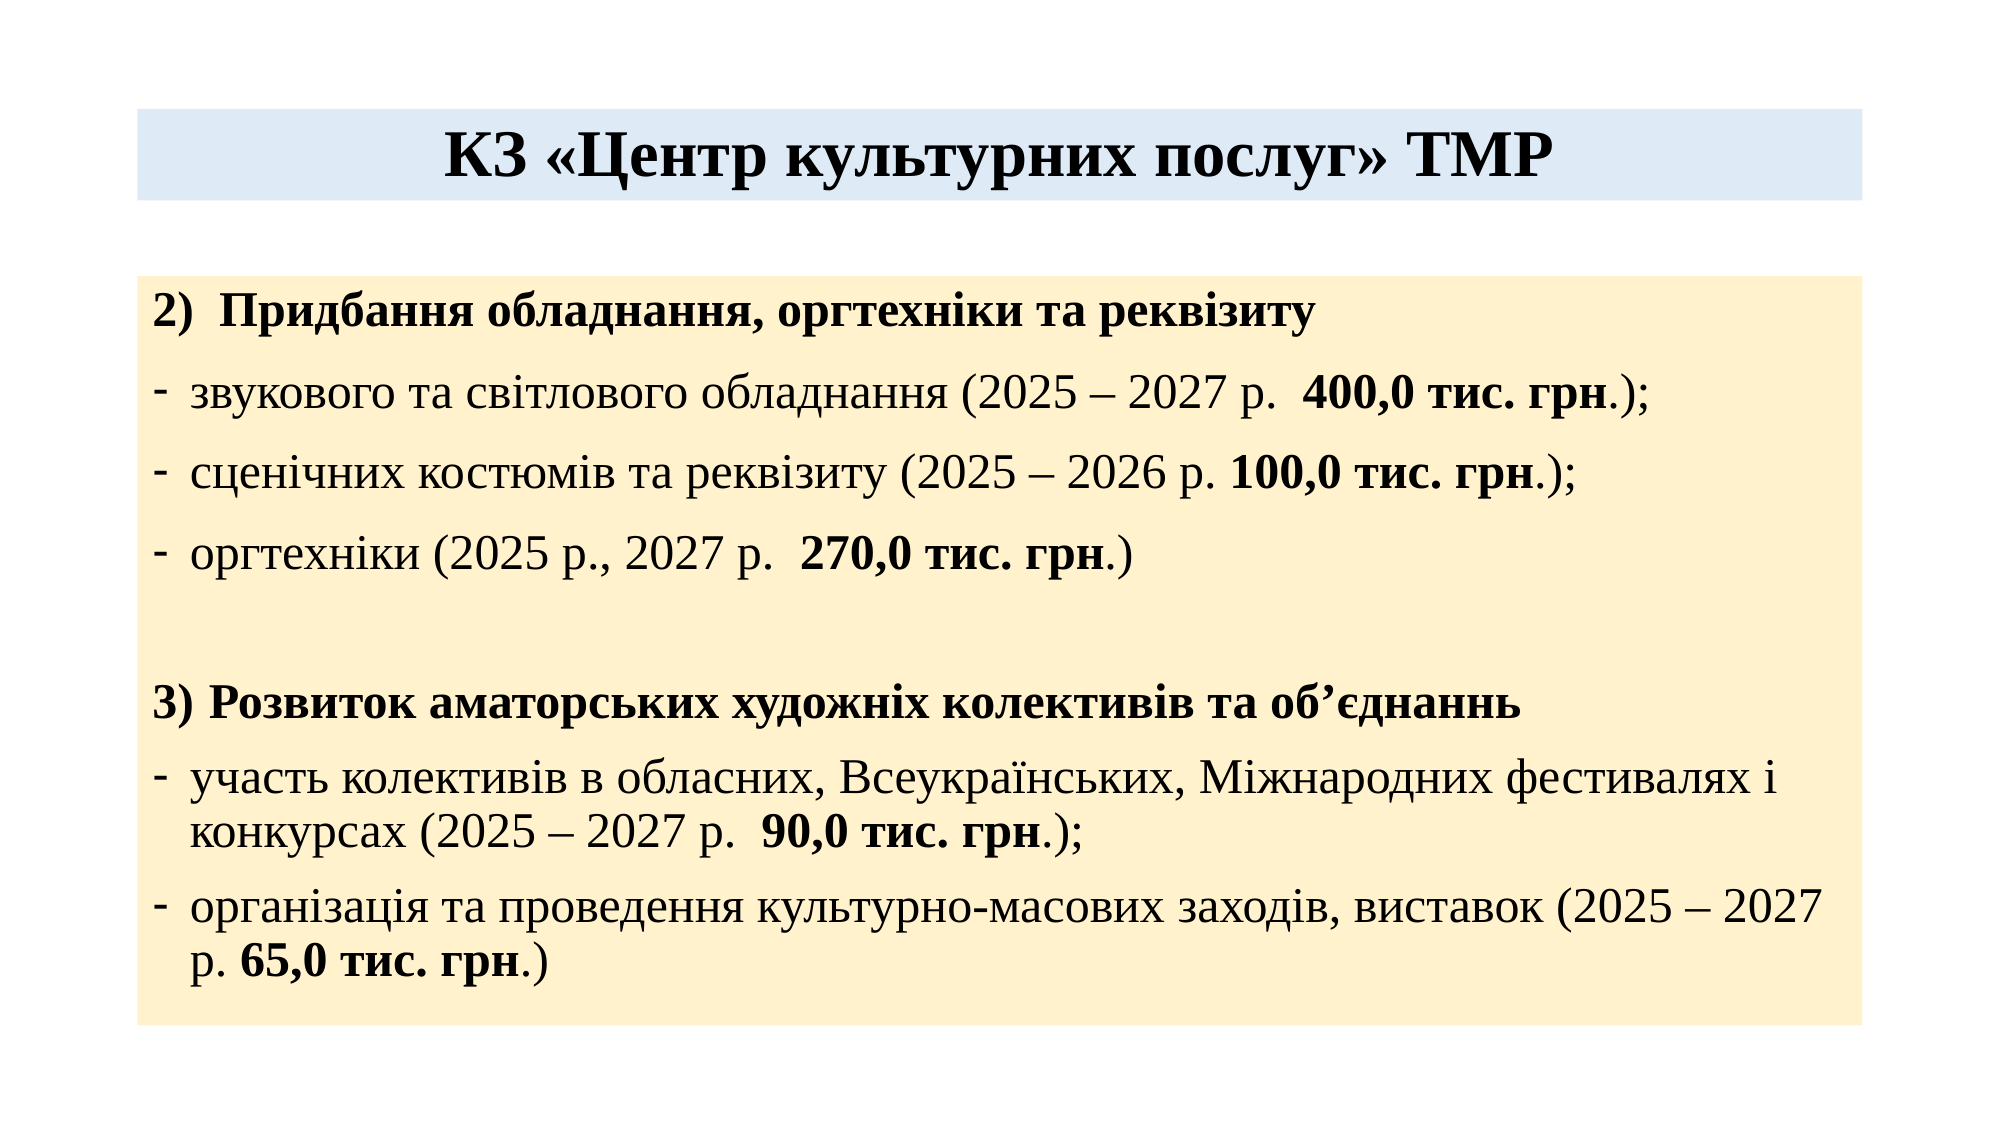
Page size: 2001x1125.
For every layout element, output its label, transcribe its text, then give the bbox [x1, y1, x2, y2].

list 2) Придбання обладнання, оргтехніки та реквізиту звукового та світлового обладнання (2025 – 2027 р. 400,0 тис. грн.); сценічних костюмів та реквізиту (2025 – 2026 р. 100,0 тис. грн.); оргтехніки (2025 р., 2027 р. 270,0 тис. грн.) Розвиток аматорських художніх колективів та об’єднаннь участь колективів в обласних, Всеукраїнських, Міжнародних фестивалях і конкурсах (2025 – 2027 р. 90,0 тис. грн.); організація та проведення культурно-масових заходів, виставок (2025 – 2027 р. 65,0 тис. грн.) [137, 275, 1863, 1026]
title КЗ «Центр культурних послуг» ТМР [137, 108, 1863, 201]
